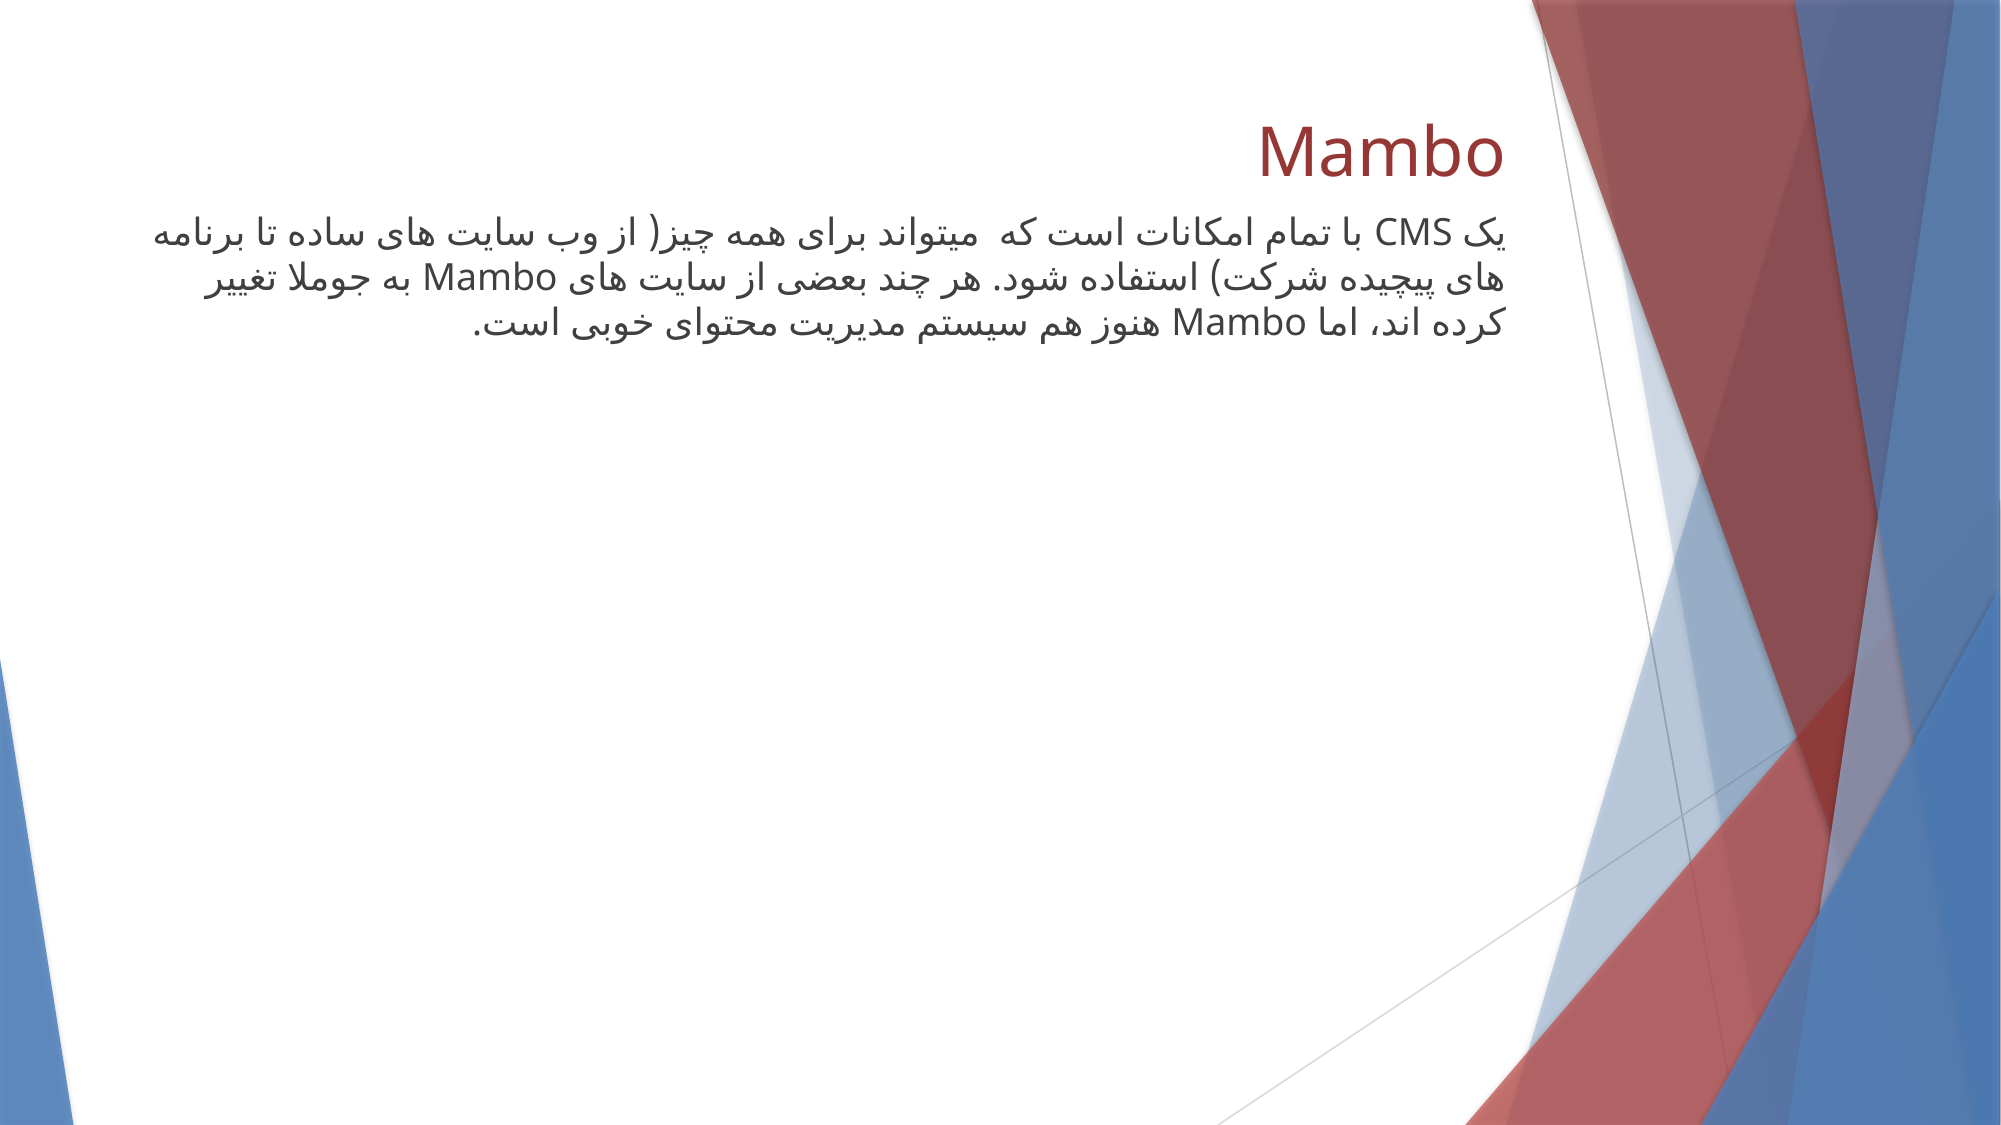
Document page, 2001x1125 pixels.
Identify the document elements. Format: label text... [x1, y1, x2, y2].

title Mambo [111, 99, 1522, 198]
list یک CMS با تمام امکانات است که میتواند برای همه چیز( از وب سایت های ساده تا برنامه های پیچیده شرکت) استفاده شود. هر چند بعضی از سایت های Mambo به جوملا تغییر کرده اند، اما Mambo هنوز هم سیستم مدیریت محتوای خوبی است. [111, 200, 1522, 992]
